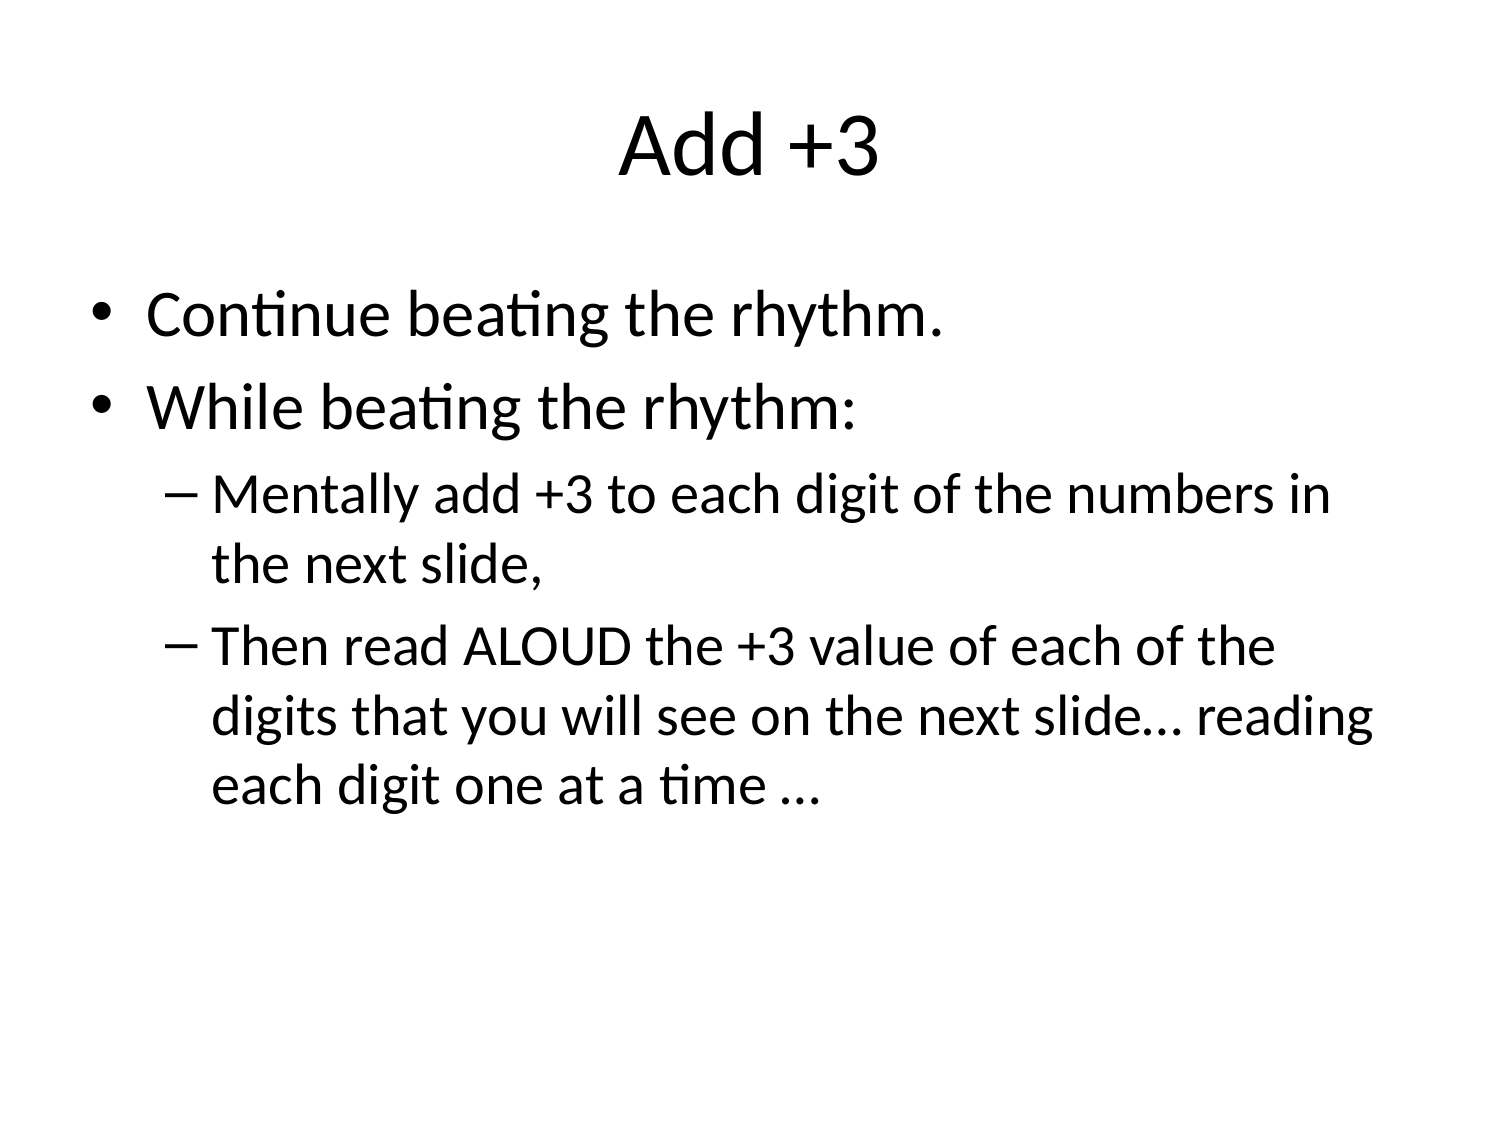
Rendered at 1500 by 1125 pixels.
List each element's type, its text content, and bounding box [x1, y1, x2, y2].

title Add +3 [75, 45, 1425, 233]
list Continue beating the rhythm. While beating the rhythm: Mentally add +3 to each digit of the numbers in the next slide, Then read ALOUD the +3 value of each of the digits that you will see on the next slide… reading each digit one at a time … [75, 262, 1425, 1005]
